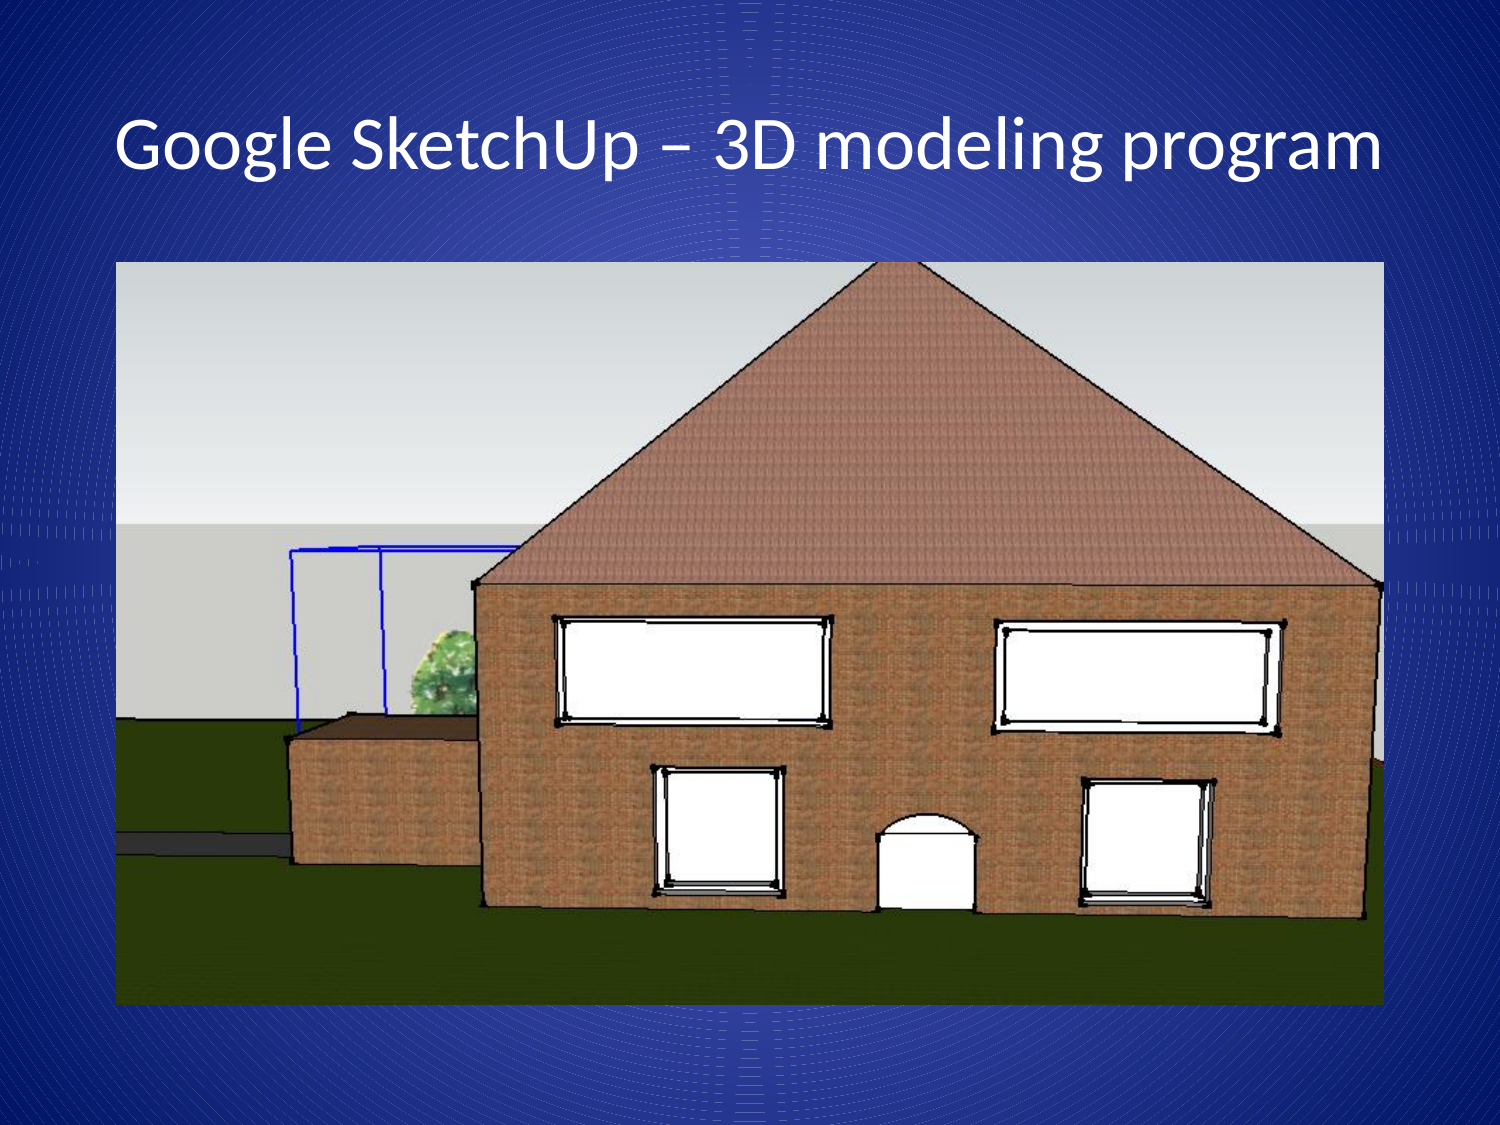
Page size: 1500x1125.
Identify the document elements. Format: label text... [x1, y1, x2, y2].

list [74, 262, 1426, 1006]
title Google SketchUp – 3D modeling program [75, 45, 1425, 233]
